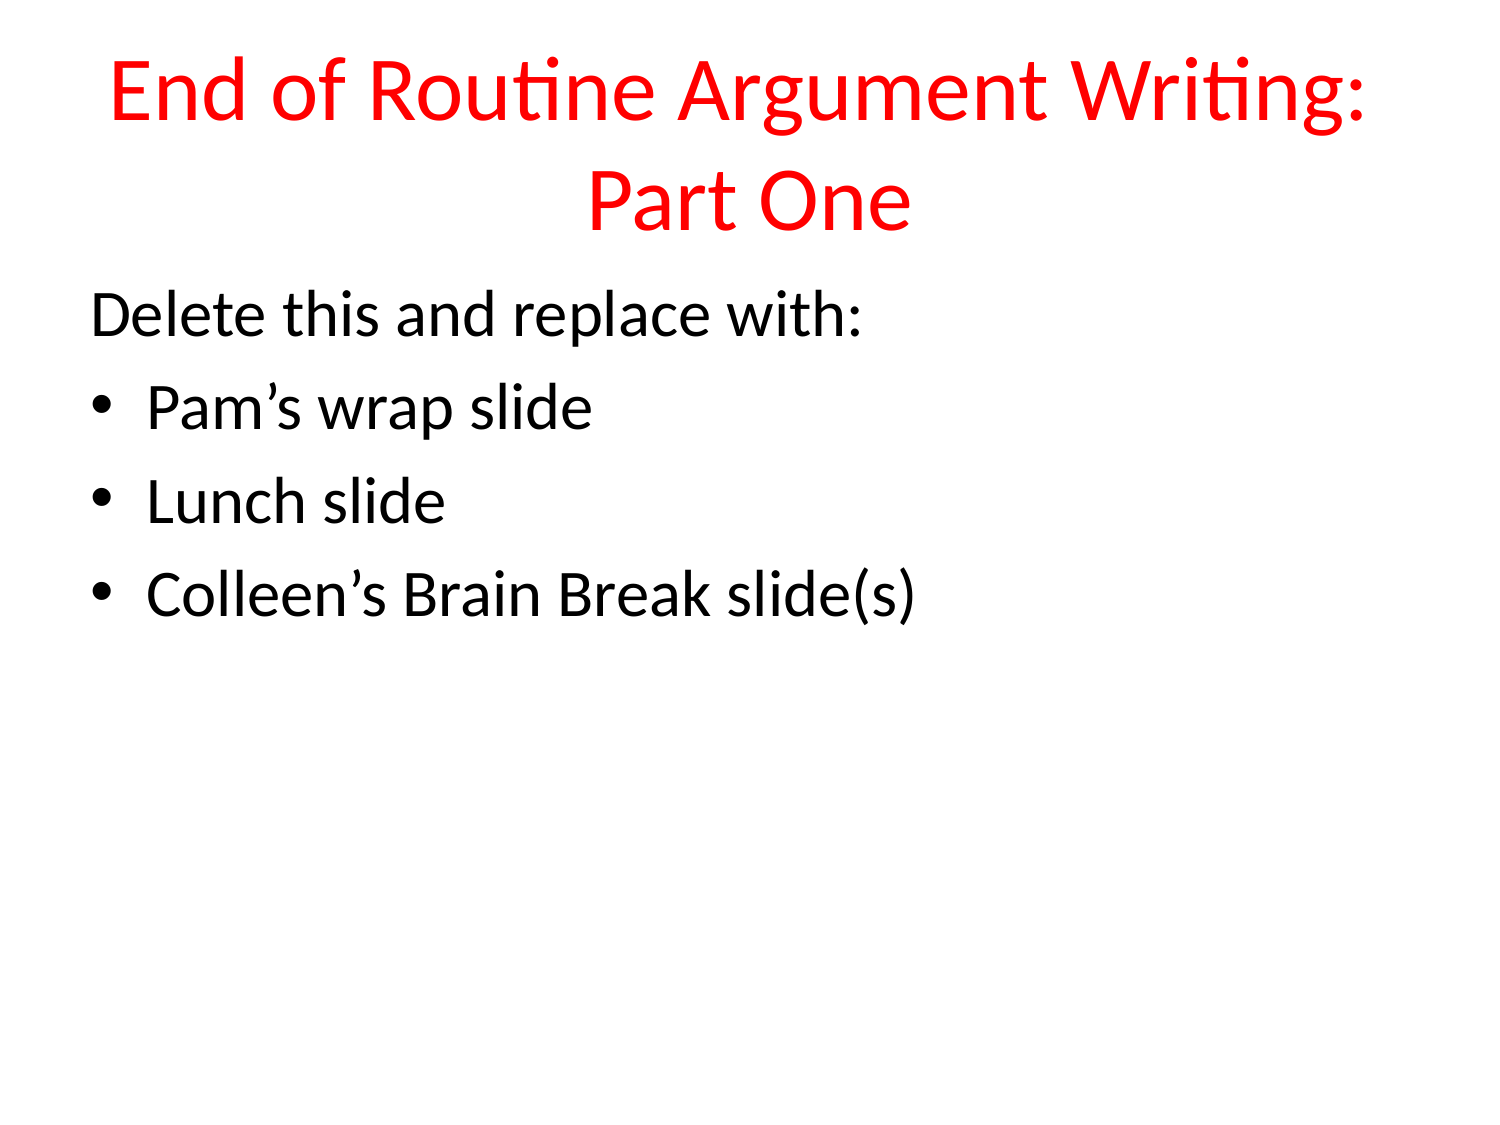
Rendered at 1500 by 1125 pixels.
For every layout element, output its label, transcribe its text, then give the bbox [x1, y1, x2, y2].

title End of Routine Argument Writing: Part One [75, 45, 1425, 233]
list Delete this and replace with: Pam’s wrap slide Lunch slide Colleen’s Brain Break slide(s) [75, 262, 1425, 1005]
